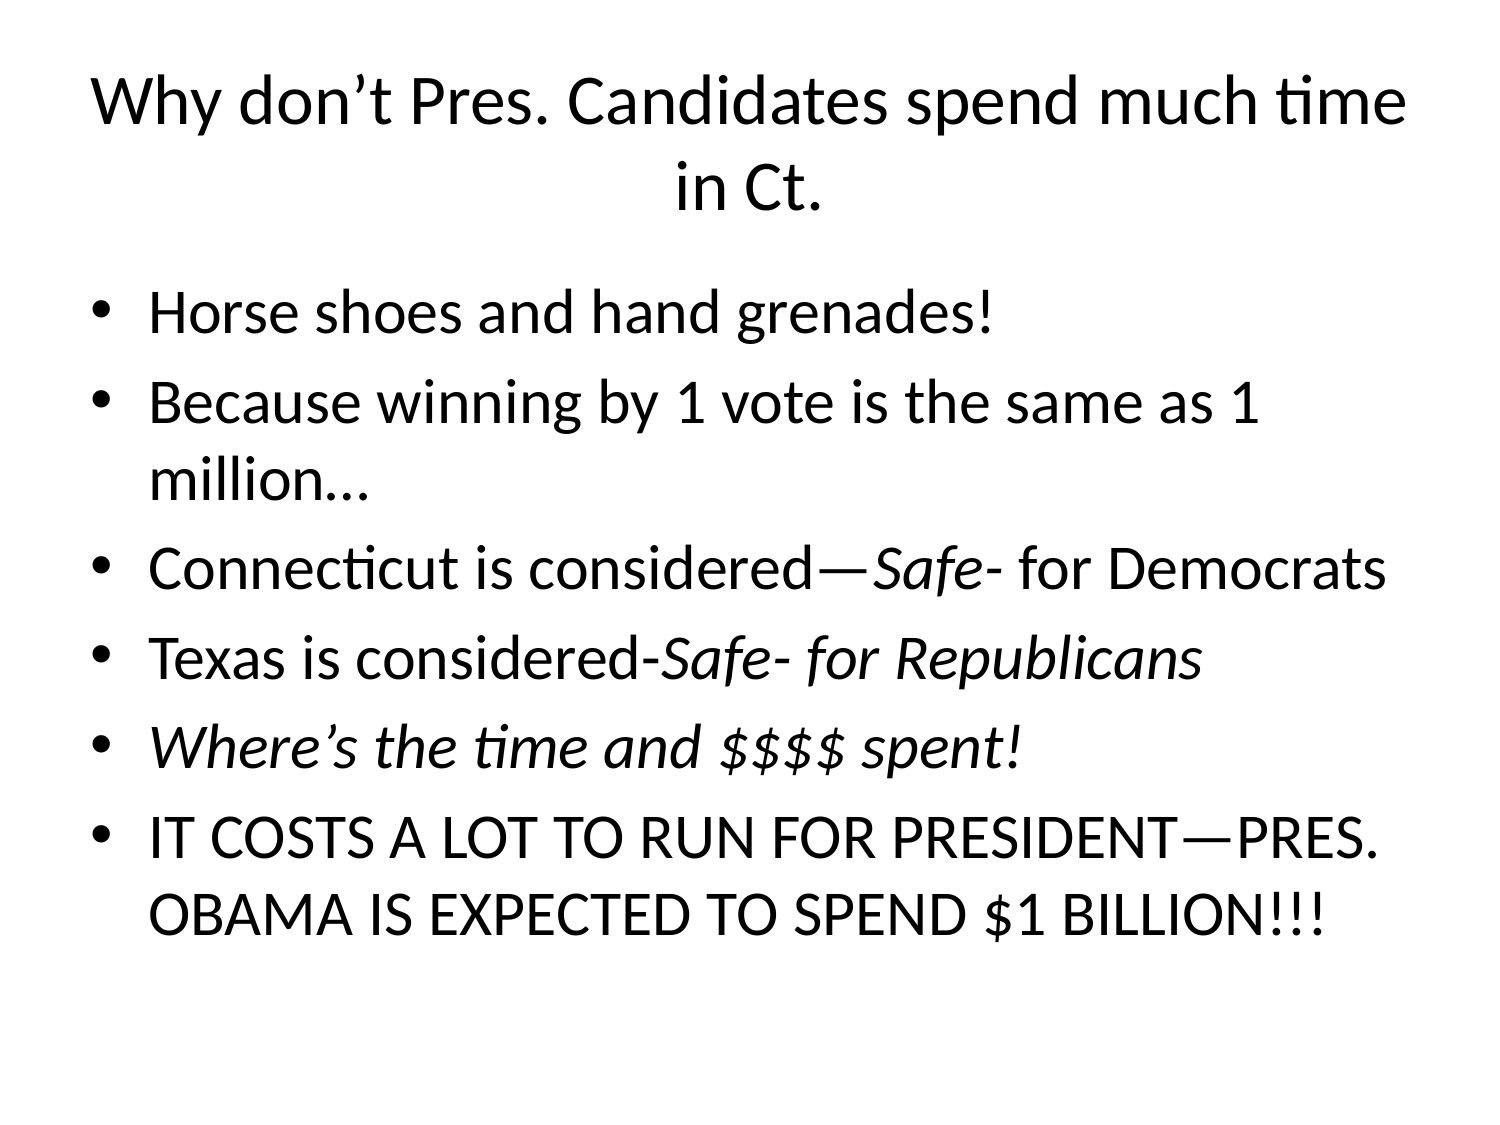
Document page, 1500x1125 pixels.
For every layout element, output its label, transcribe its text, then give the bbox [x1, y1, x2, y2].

title Why don’t Pres. Candidates spend much time in Ct. [75, 45, 1425, 233]
list Horse shoes and hand grenades! Because winning by 1 vote is the same as 1 million… Connecticut is considered—Safe- for Democrats Texas is considered-Safe- for Republicans Where’s the time and $$$$ spent! IT COSTS A LOT TO RUN FOR PRESIDENT—PRES. OBAMA IS EXPECTED TO SPEND $1 BILLION!!! [75, 262, 1425, 1005]
